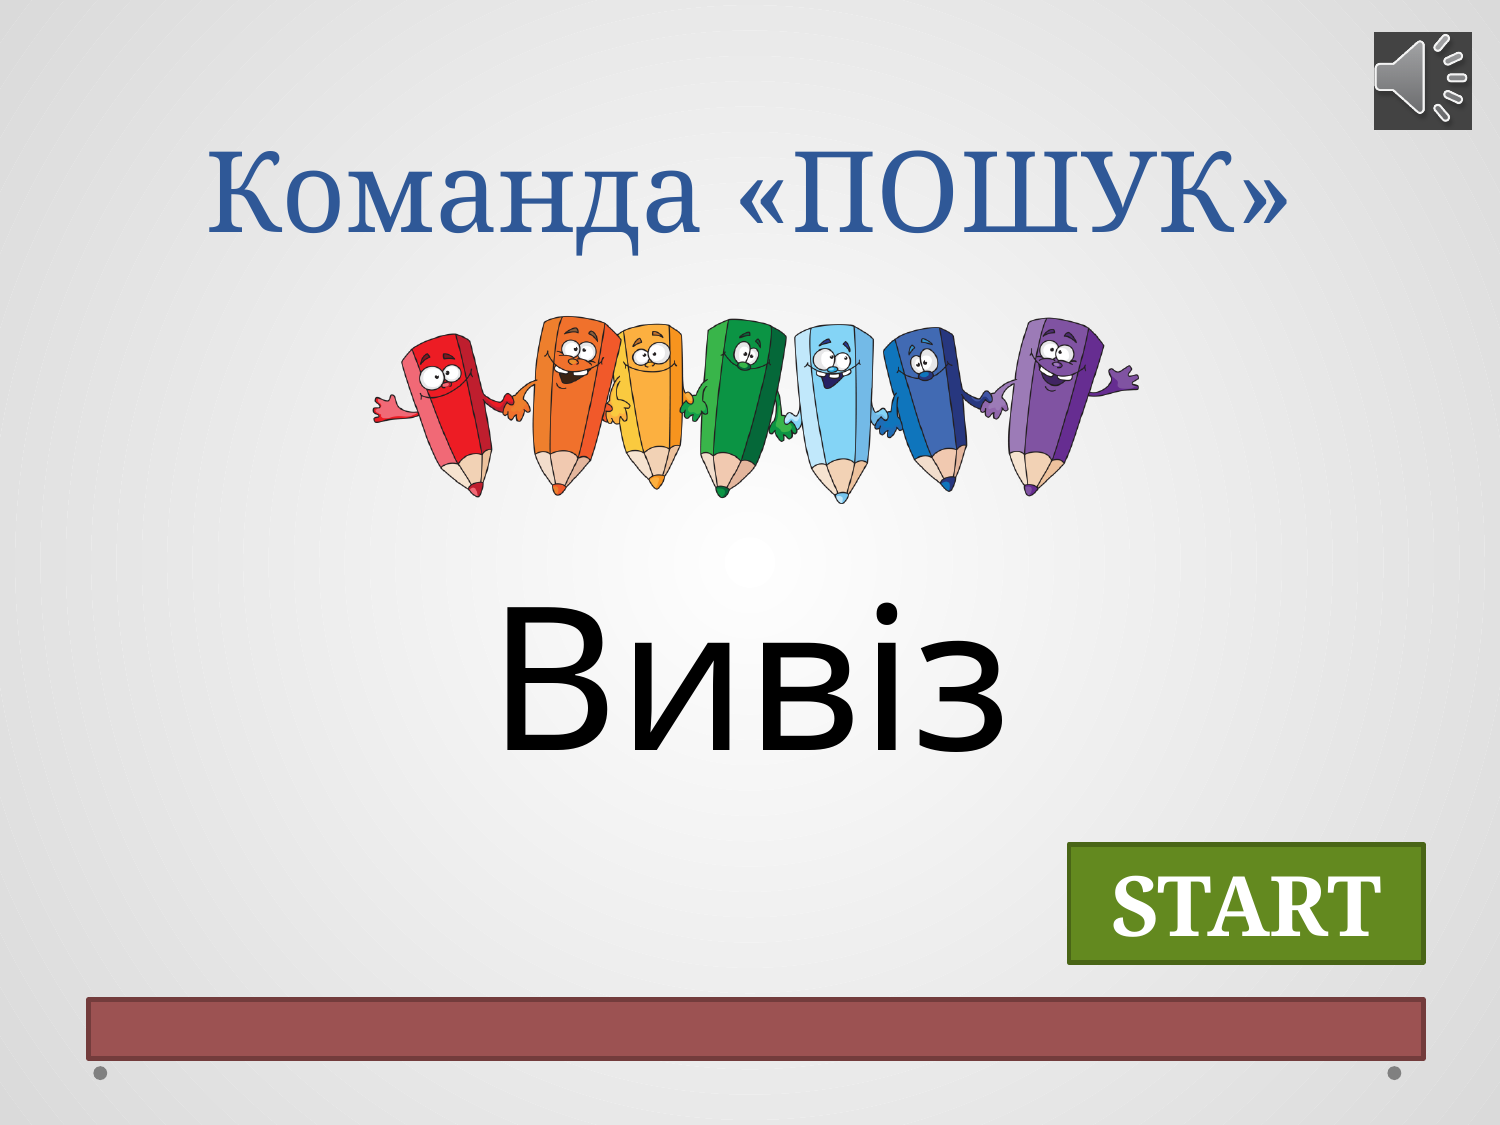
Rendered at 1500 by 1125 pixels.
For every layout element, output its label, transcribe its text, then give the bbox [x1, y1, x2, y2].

picture [372, 314, 1140, 504]
title Команда «ПОШУК» [75, 0, 1425, 262]
picture [1373, 30, 1474, 132]
text_box [86, 997, 1426, 1061]
text_box START [1067, 842, 1426, 965]
list Вивіз [75, 262, 1425, 1005]
